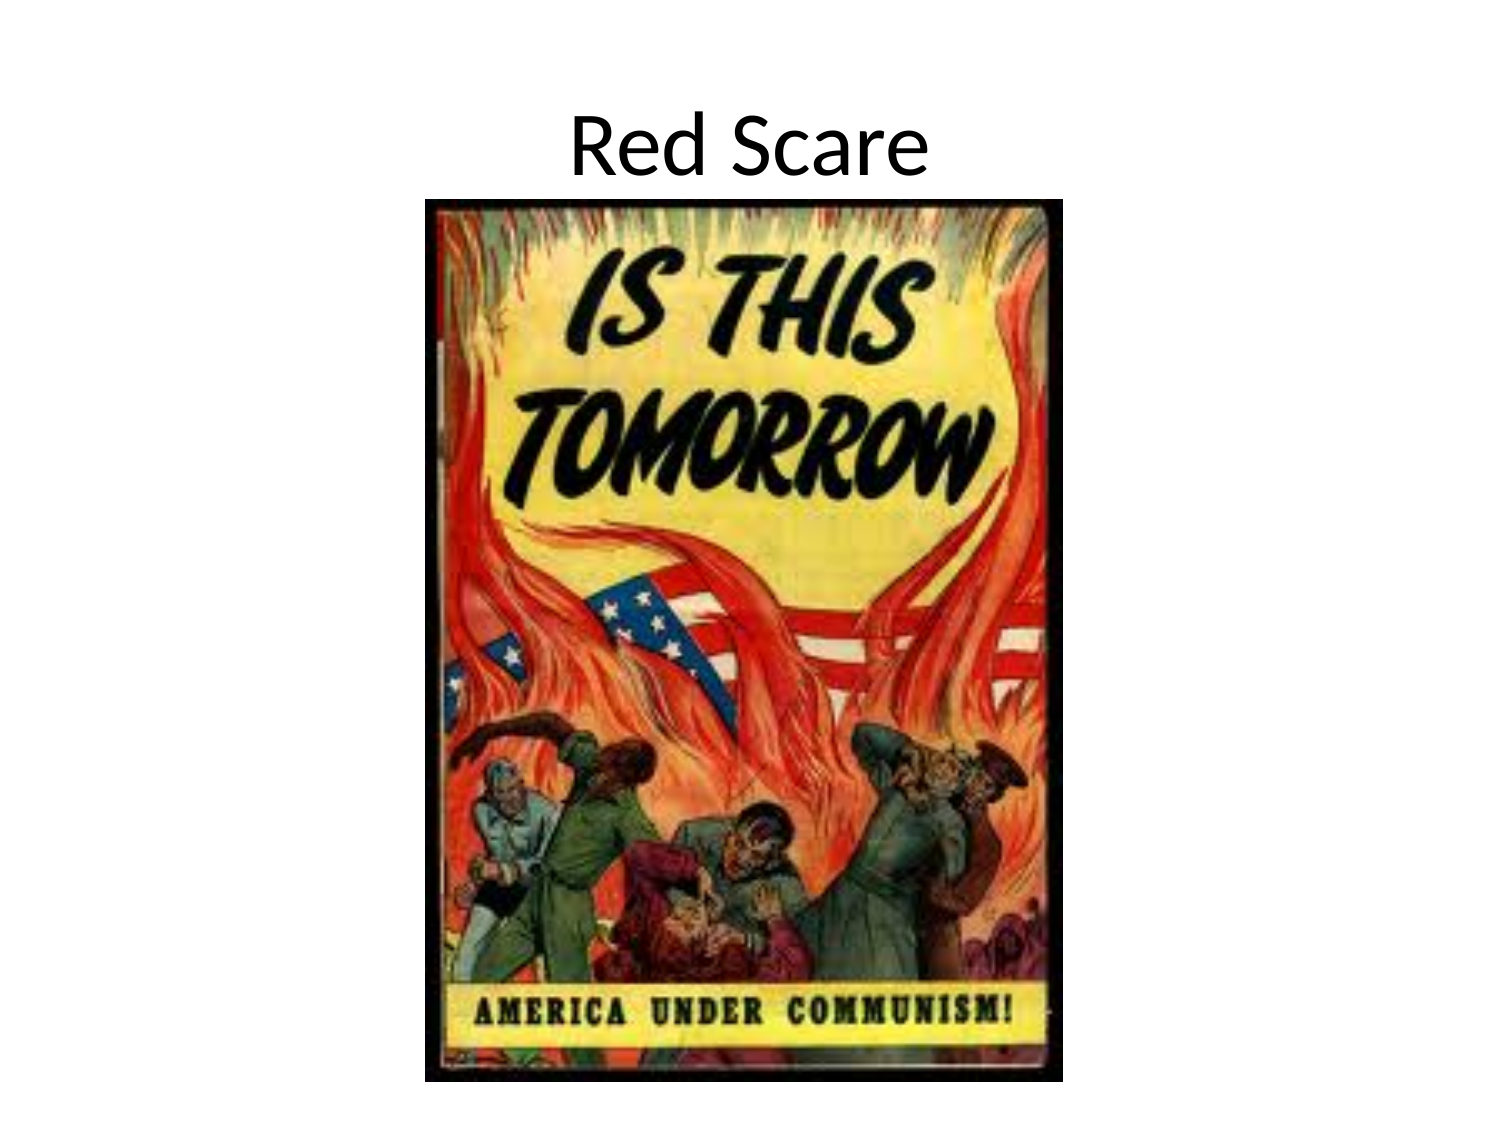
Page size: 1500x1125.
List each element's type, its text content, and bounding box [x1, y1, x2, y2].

title Red Scare [75, 45, 1425, 233]
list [424, 199, 1063, 1082]
